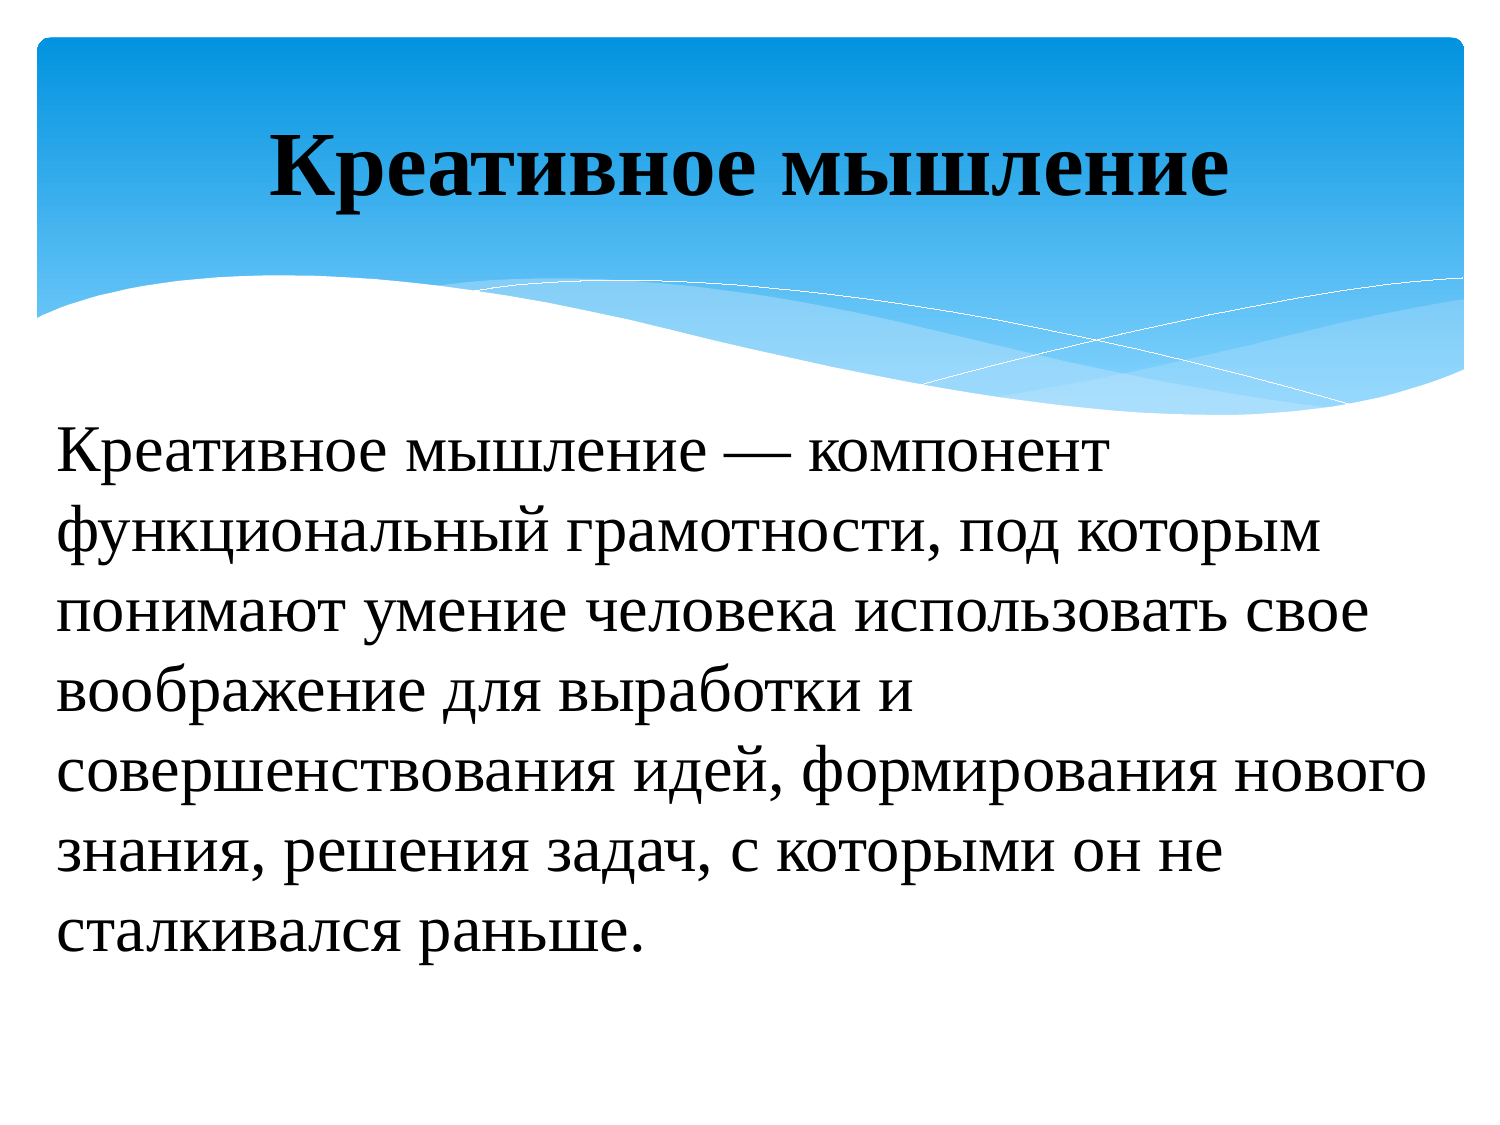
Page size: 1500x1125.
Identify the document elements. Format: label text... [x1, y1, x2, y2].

list Креативное мышление — компонент функциональный грамотности, под которым понимают умение человека использовать свое воображение для выработки и совершенствования идей, формирования нового знания, решения задач, с которыми он не сталкивался раньше. [41, 397, 1447, 1071]
title Креативное мышление [75, 55, 1425, 261]
